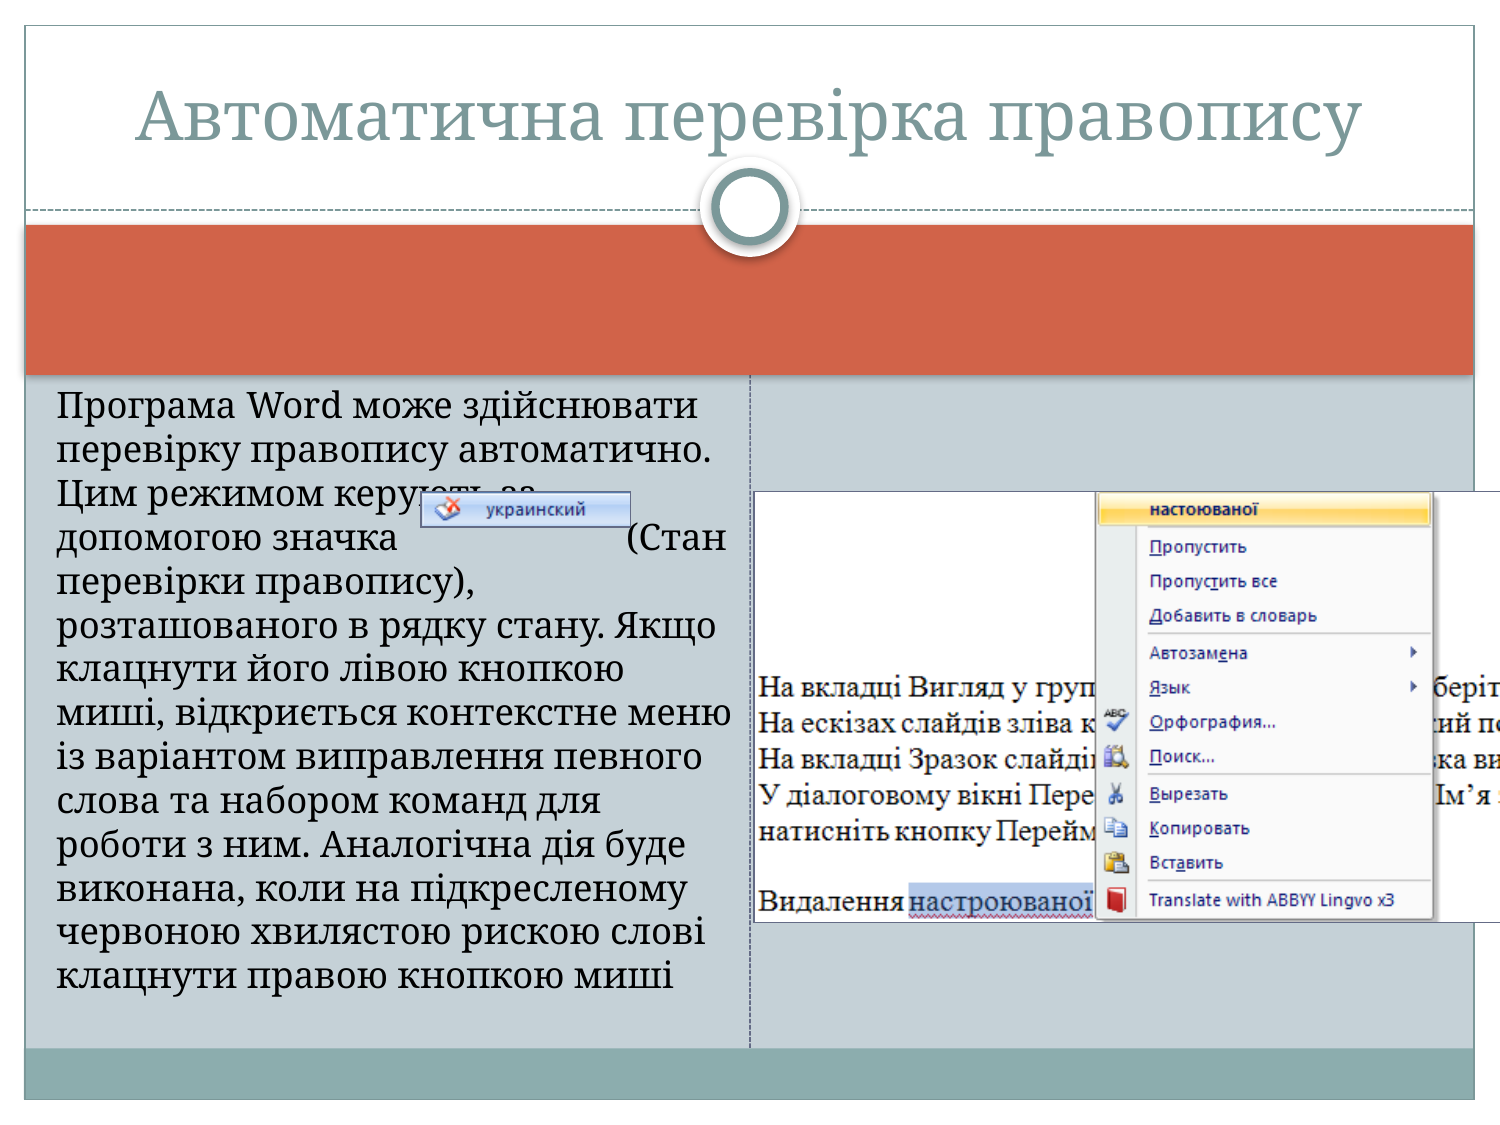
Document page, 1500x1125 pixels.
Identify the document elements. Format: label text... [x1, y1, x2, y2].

picture [754, 491, 1500, 922]
list Програма Word може здійснювати перевірку правопису автоматично. Цим режимом керують за допомогою значка (Стан перевірки правопису), розташованого в рядку стану. Якщо клацнути його лівою кнопкою миші, відкриється контекстне меню із варіантом виправлення певного слова та набором команд для роботи з ним. Аналогічна дія буде виконана, коли на підкресленому червоною хвилястою рискою слові клацнути правою кнопкою миші [0, 375, 750, 1043]
picture [421, 491, 630, 527]
title Автоматична перевірка правопису [49, 37, 1450, 162]
